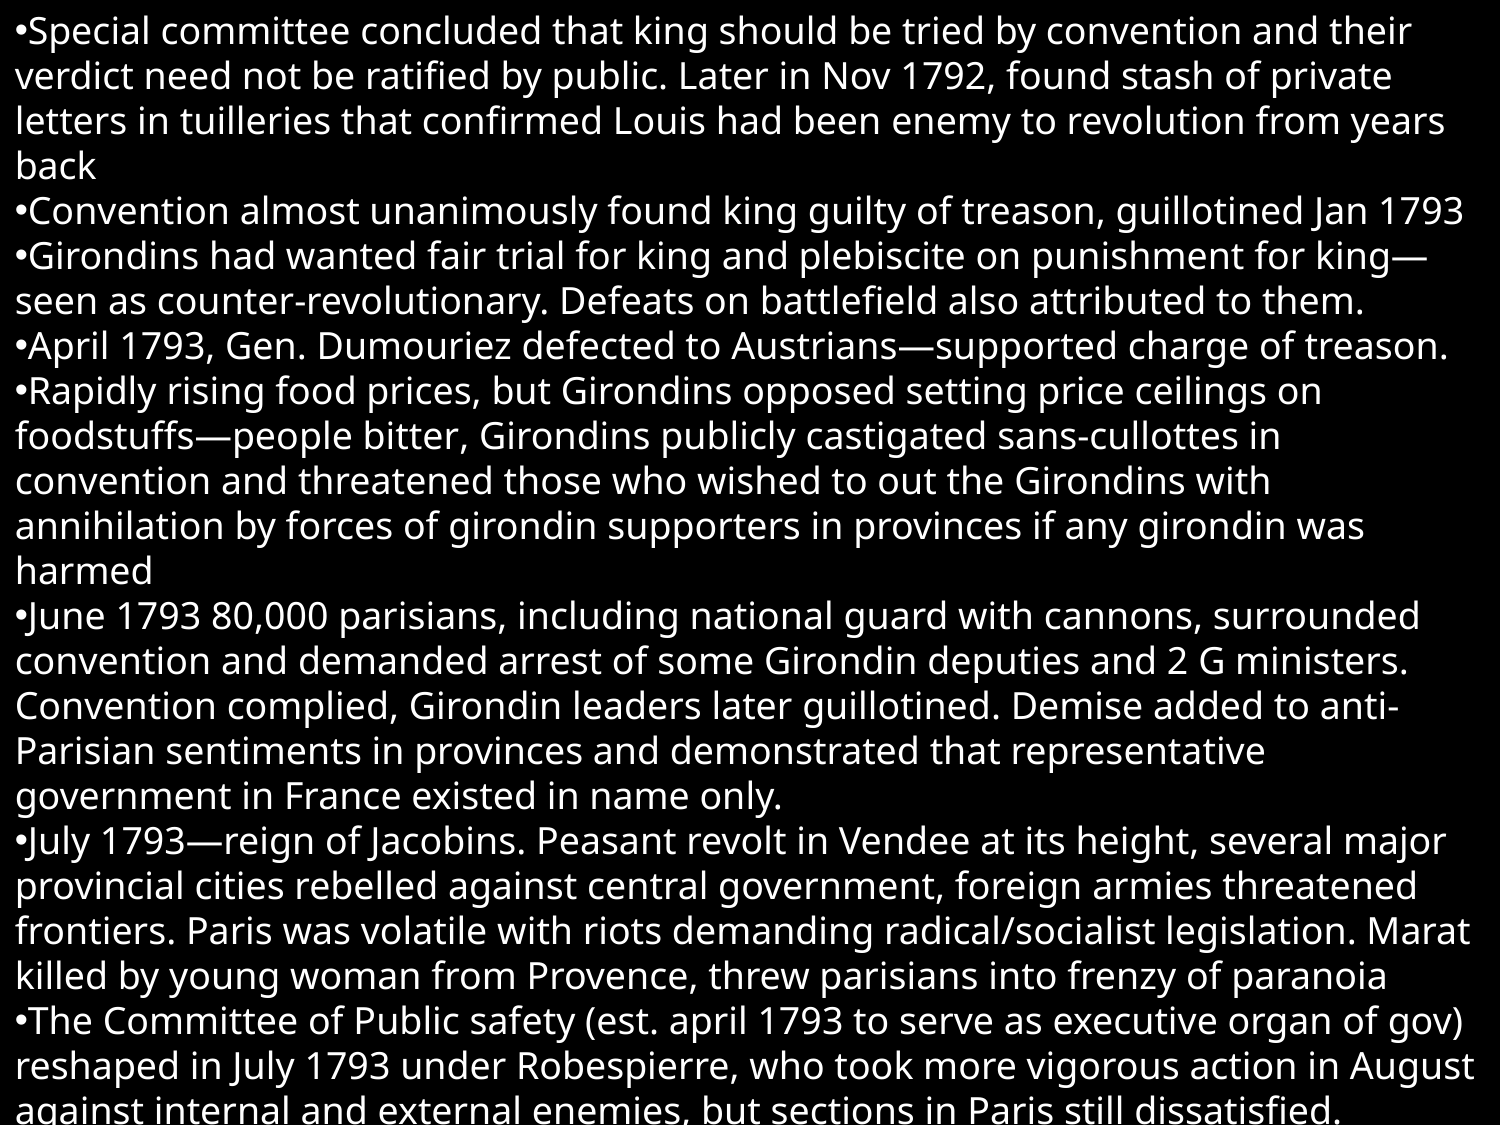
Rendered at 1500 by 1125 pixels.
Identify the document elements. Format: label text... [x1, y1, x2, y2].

text_box Special committee concluded that king should be tried by convention and their verdict need not be ratified by public. Later in Nov 1792, found stash of private letters in tuilleries that confirmed Louis had been enemy to revolution from years back Convention almost unanimously found king guilty of treason, guillotined Jan 1793 Girondins had wanted fair trial for king and plebiscite on punishment for king—seen as counter-revolutionary. Defeats on battlefield also attributed to them. April 1793, Gen. Dumouriez defected to Austrians—supported charge of treason. Rapidly rising food prices, but Girondins opposed setting price ceilings on foodstuffs—people bitter, Girondins publicly castigated sans-cullottes in convention and threatened those who wished to out the Girondins with annihilation by forces of girondin supporters in provinces if any girondin was harmed June 1793 80,000 parisians, including national guard with cannons, surrounded convention and demanded arrest of some Girondin deputies and 2 G ministers. Convention complied, Girondin leaders later guillotined. Demise added to anti-Parisian sentiments in provinces and demonstrated that representative government in France existed in name only. July 1793—reign of Jacobins. Peasant revolt in Vendee at its height, several major provincial cities rebelled against central government, foreign armies threatened frontiers. Paris was volatile with riots demanding radical/socialist legislation. Marat killed by young woman from Provence, threw parisians into frenzy of paranoia The Committee of Public safety (est. april 1793 to serve as executive organ of gov) reshaped in July 1793 under Robespierre, who took more vigorous action in August against internal and external enemies, but sections in Paris still dissatisfied. Demanded regulation of prices and more spirited pogrom of suspects. Convention complied, Sept 1793: terror is the order of the day [0, 0, 1500, 1125]
